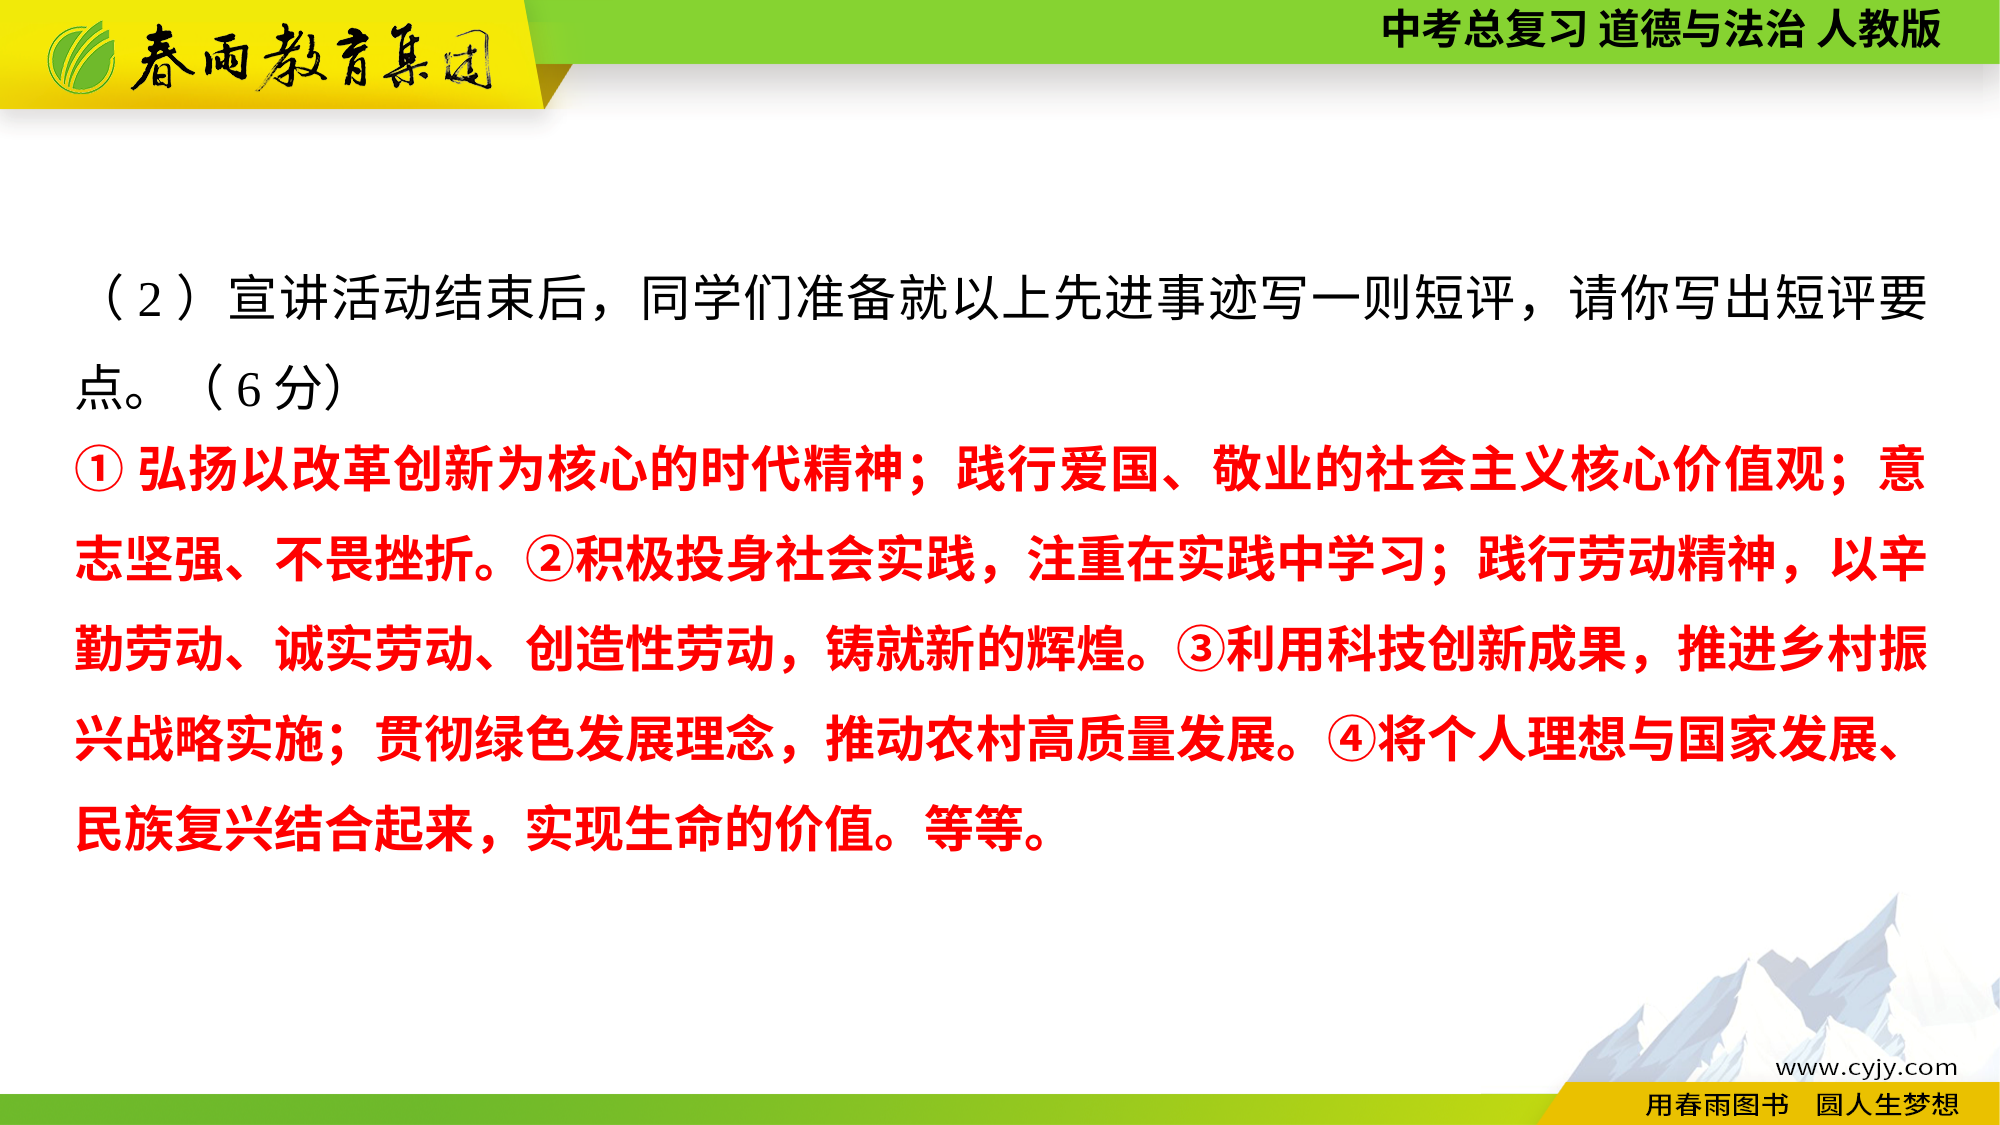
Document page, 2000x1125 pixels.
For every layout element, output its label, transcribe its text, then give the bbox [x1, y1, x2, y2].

list （2）宣讲活动结束后，同学们准备就以上先进事迹写一则短评，请你写出短评要点。（6分） [59, 228, 1944, 399]
text_box ①弘扬以改革创新为核心的时代精神；践行爱国、敬业的社会主义核心价值观；意志坚强、不畏挫折。②积极投身社会实践，注重在实践中学习；践行劳动精神，以辛勤劳动、诚实劳动、创造性劳动，铸就新的辉煌。③利用科技创新成果，推进乡村振兴战略实施；贯彻绿色发展理念，推动农村高质量发展。④将个人理想与国家发展、民族复兴结合起来，实现生命的价值。等等。 [59, 399, 1944, 865]
picture [0, 0, 2000, 1125]
